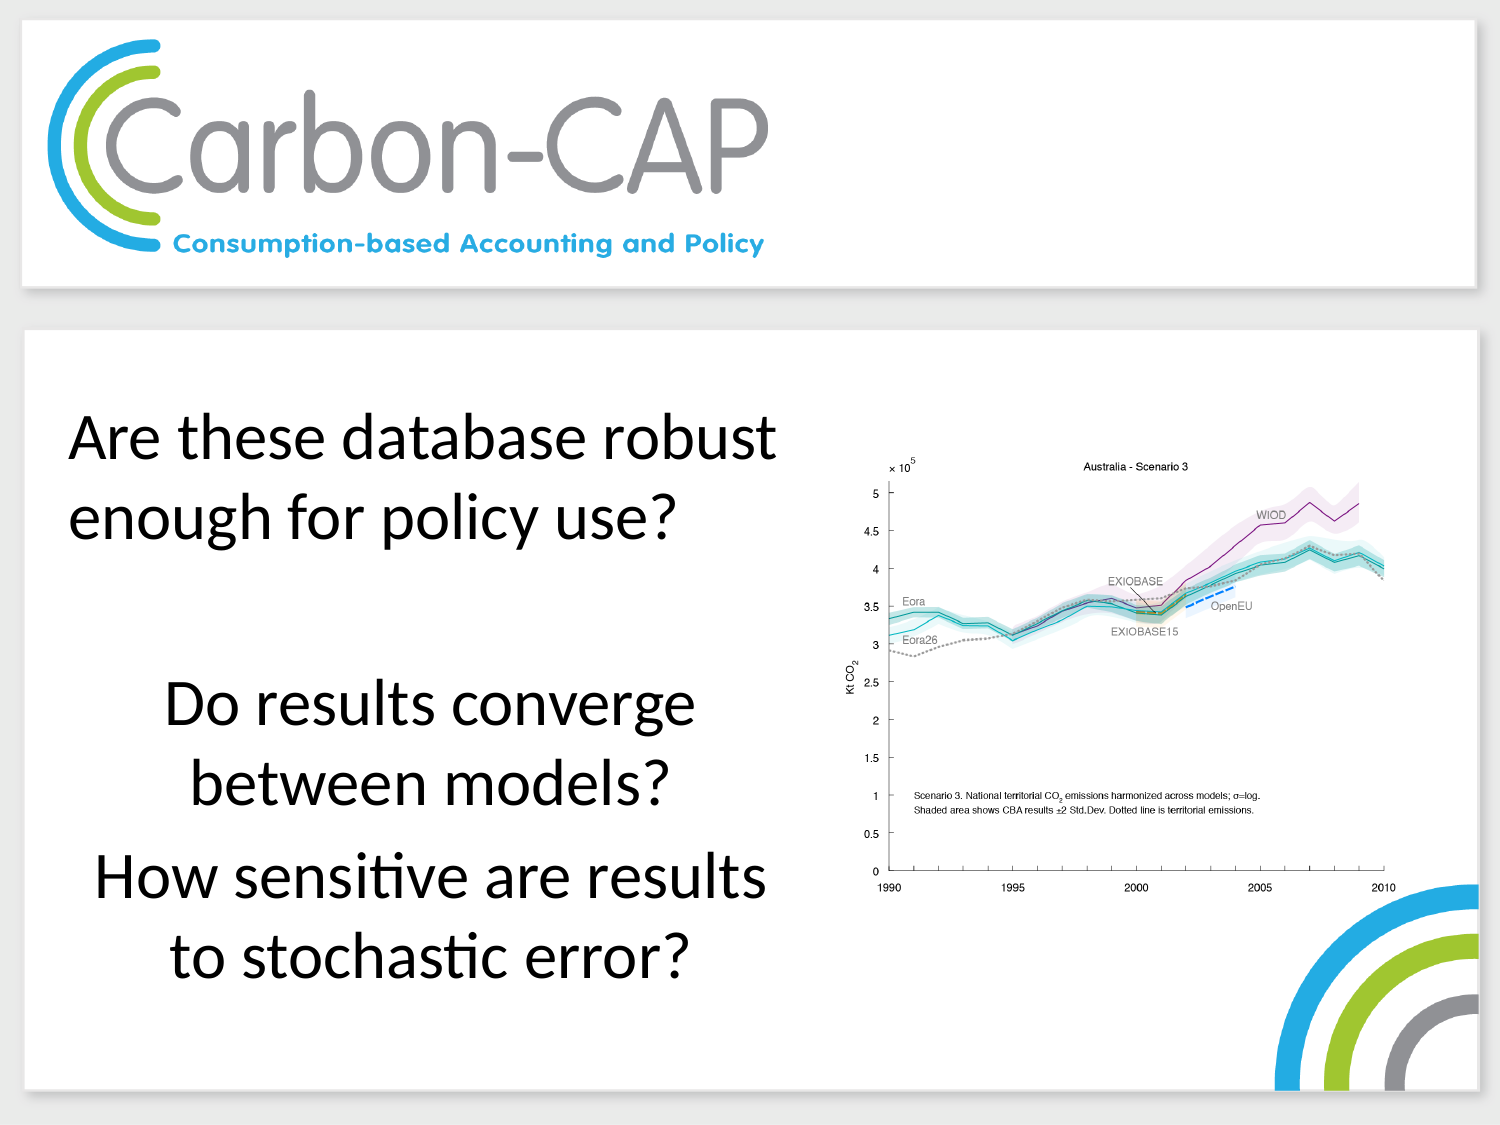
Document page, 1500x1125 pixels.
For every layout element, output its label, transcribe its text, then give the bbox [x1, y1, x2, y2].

list Are these database robust enough for policy use? Do results converge between models? How sensitive are results to stochastic error? [53, 338, 809, 1047]
picture [0, 0, 1500, 1125]
